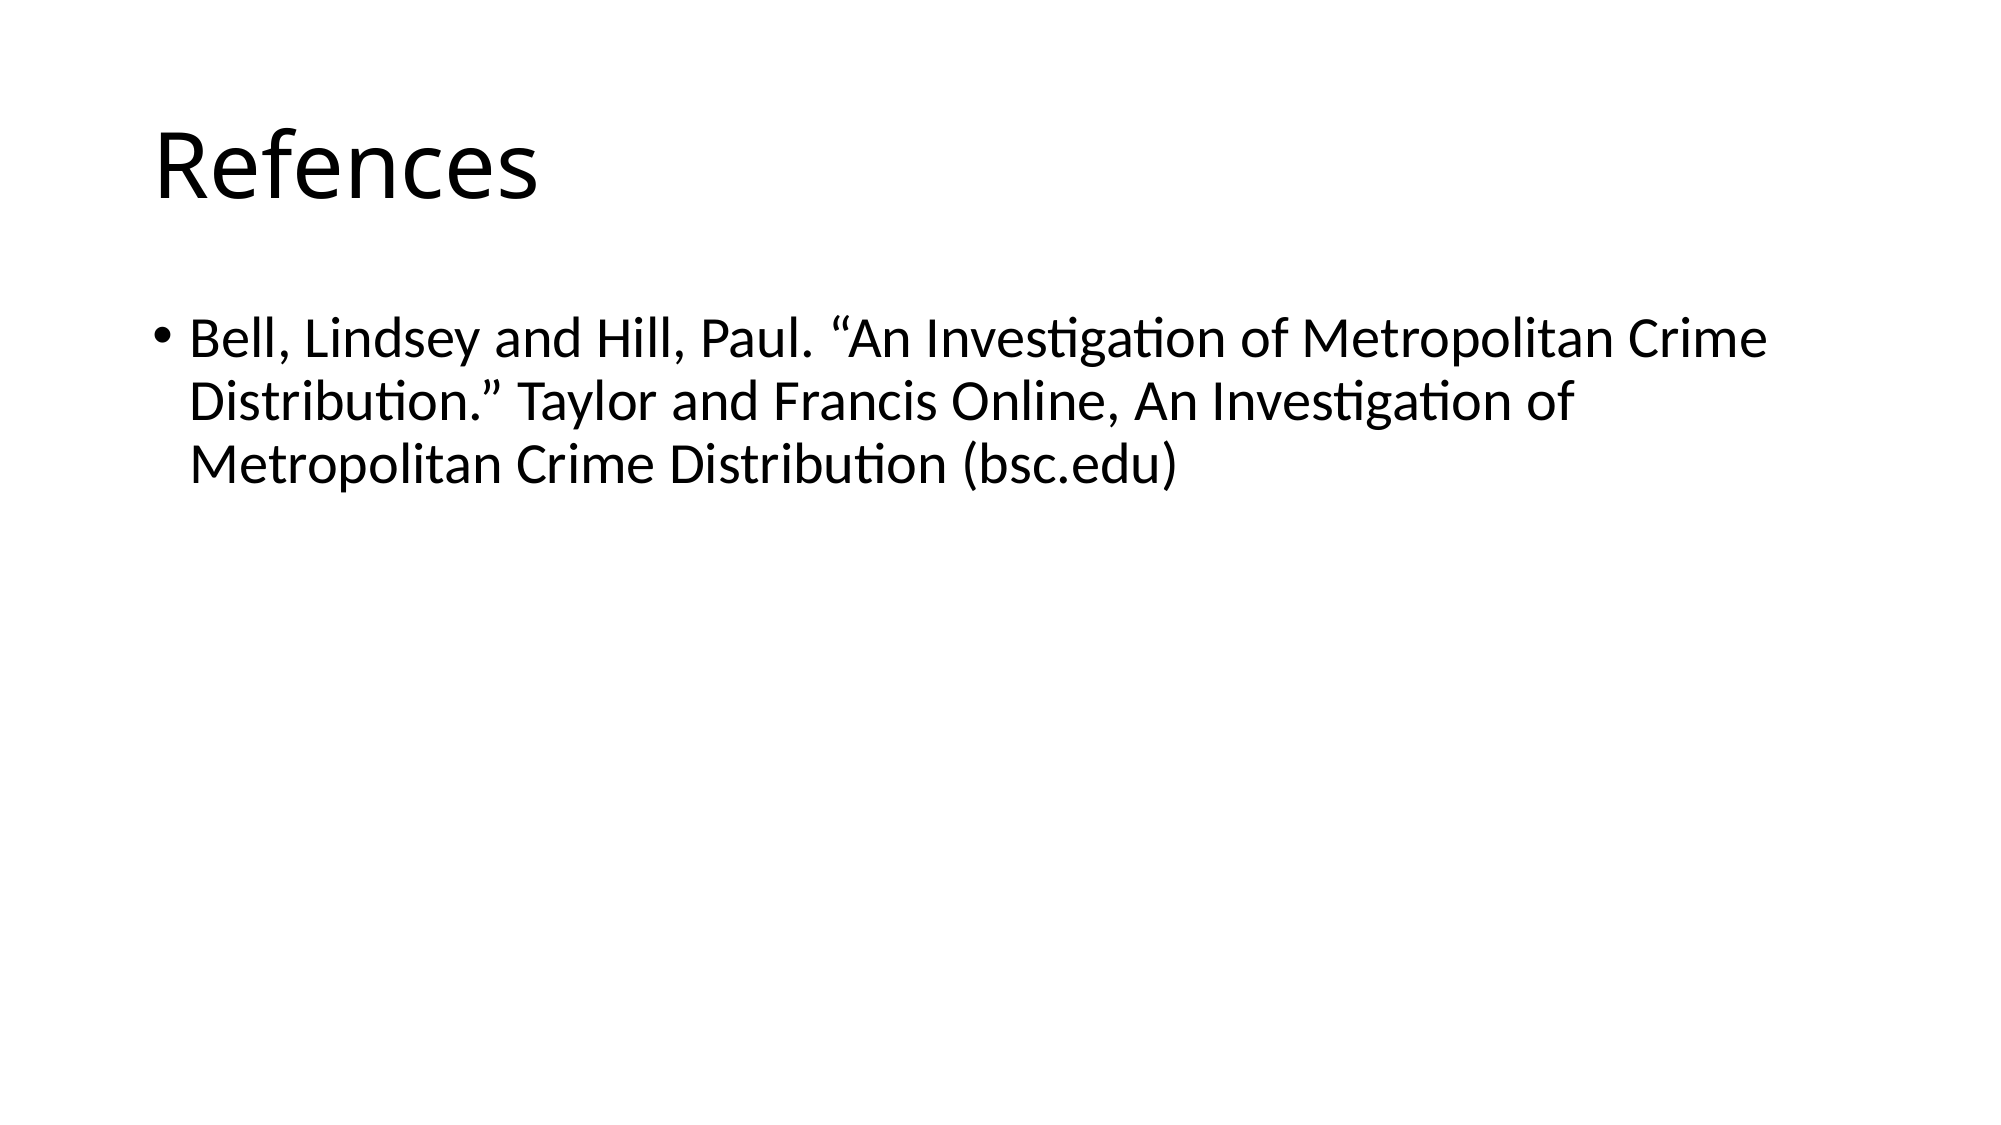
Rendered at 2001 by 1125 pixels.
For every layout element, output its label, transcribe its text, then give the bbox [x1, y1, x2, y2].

title Refences [137, 59, 1863, 278]
list Bell, Lindsey and Hill, Paul. “An Investigation of Metropolitan Crime Distribution.” Taylor and Francis Online, An Investigation of Metropolitan Crime Distribution (bsc.edu) [137, 299, 1863, 1014]
